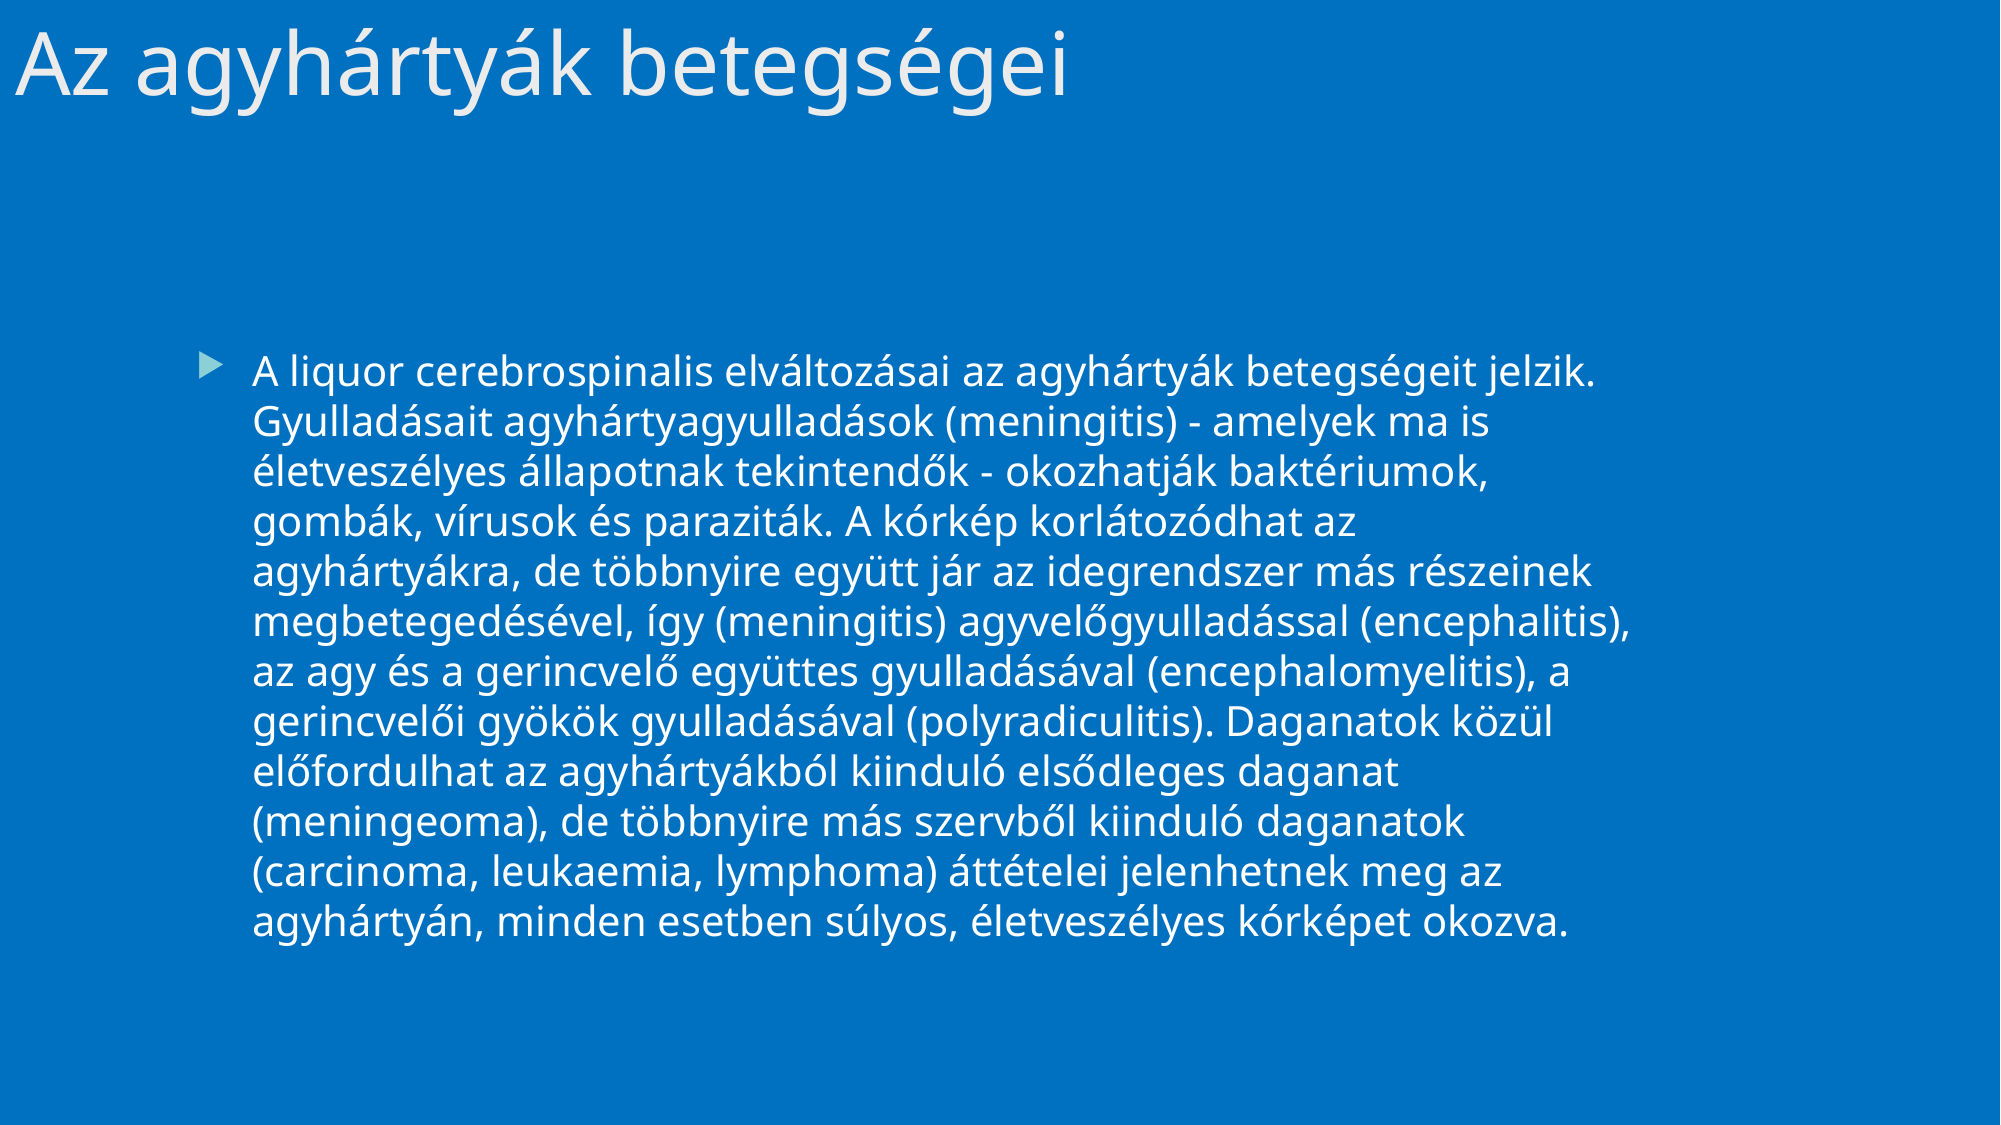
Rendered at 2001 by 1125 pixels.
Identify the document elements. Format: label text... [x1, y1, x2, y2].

title Az agyhártyák betegségei [0, 0, 1543, 230]
list A liquor cerebrospinalis elváltozásai az agyhártyák betegségeit jelzik. Gyulladásait agyhártyagyulladások (meningitis) - amelyek ma is életveszélyes állapotnak tekintendők - okozhatják baktériumok, gombák, vírusok és paraziták. A kórkép korlátozódhat az agyhártyákra, de többnyire együtt jár az idegrendszer más részeinek megbetegedésével, így (meningitis) agyvelőgyulladással (encephalitis), az agy és a gerincvelő együttes gyulladásával (encephalomyelitis), a gerincvelői gyökök gyulladásával (polyradiculitis). Daganatok közül előfordulhat az agyhártyákból kiinduló elsődleges daganat (meningeoma), de többnyire más szervből kiinduló daganatok (carcinoma, leukaemia, lymphoma) áttételei jelenhetnek meg az agyhártyán, minden esetben súlyos, életveszélyes kórképet okozva. [181, 336, 1649, 1025]
